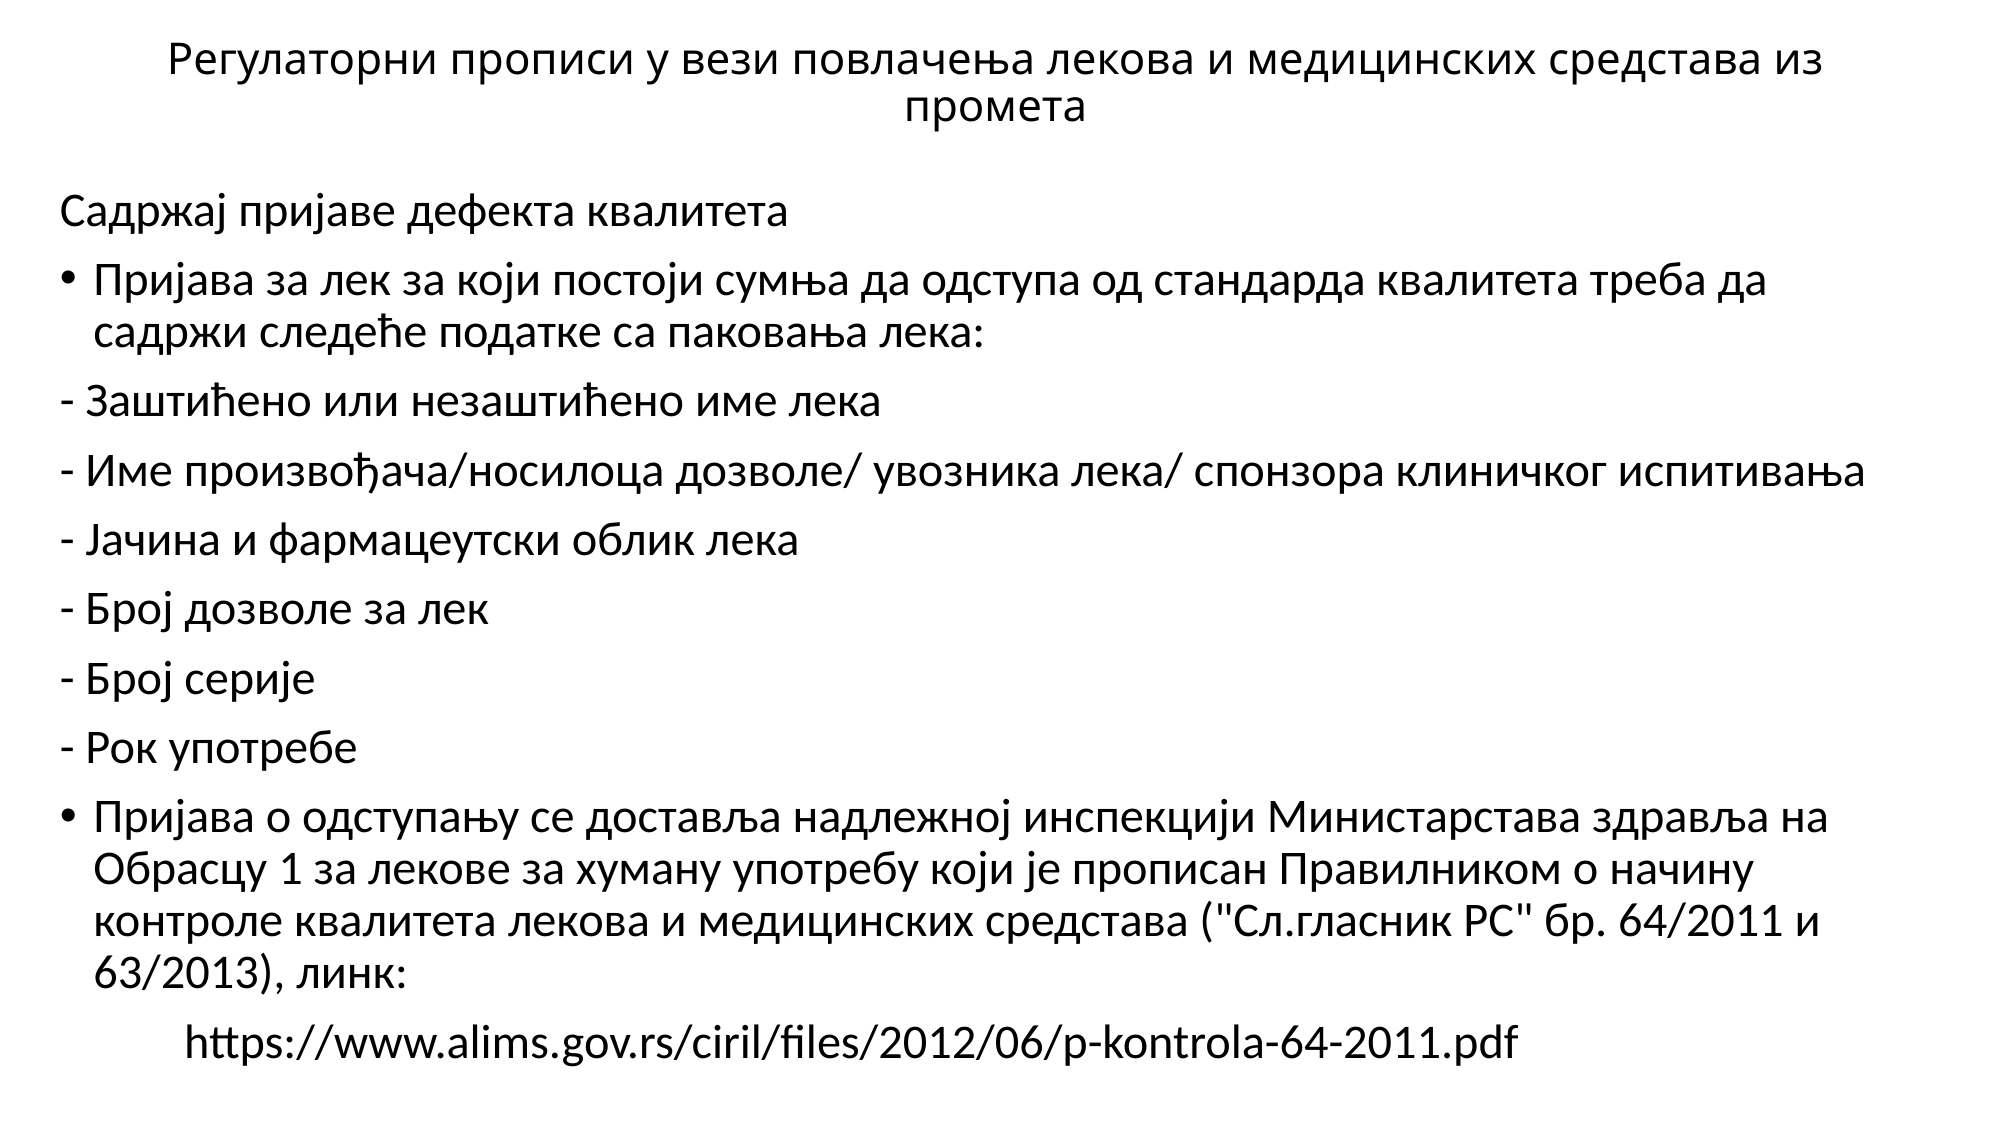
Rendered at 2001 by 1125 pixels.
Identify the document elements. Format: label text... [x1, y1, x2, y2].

title Регулаторни прописи у вези повлачења лекова и медицинских средстава из промета [133, 28, 1858, 139]
list Садржај пријаве дефекта квалитета Пријава за лек за који постоји сумња да одступа од стандарда квалитета треба да садржи следеће податке са паковања лека: - Заштићено или незаштићено име лека - Име произвођача/носилоца дозволе/ увозника лека/ спонзора клиничког испитивања - Јачина и фармацеутски облик лека - Број дозволе за лек - Број серије - Рок употребе Пријава о одступању се доставља надлежној инспекцији Министарстава здравља на Обрасцу 1 за лекове за хуману употребу који је прописан Правилником о начину контроле квалитета лекова и медицинских средстава ("Сл.гласник РС" бр. 64/2011 и 63/2013), линк: https://www.alims.gov.rs/ciril/files/2012/06/p-kontrola-64-2011.pdf [44, 176, 1950, 1084]
